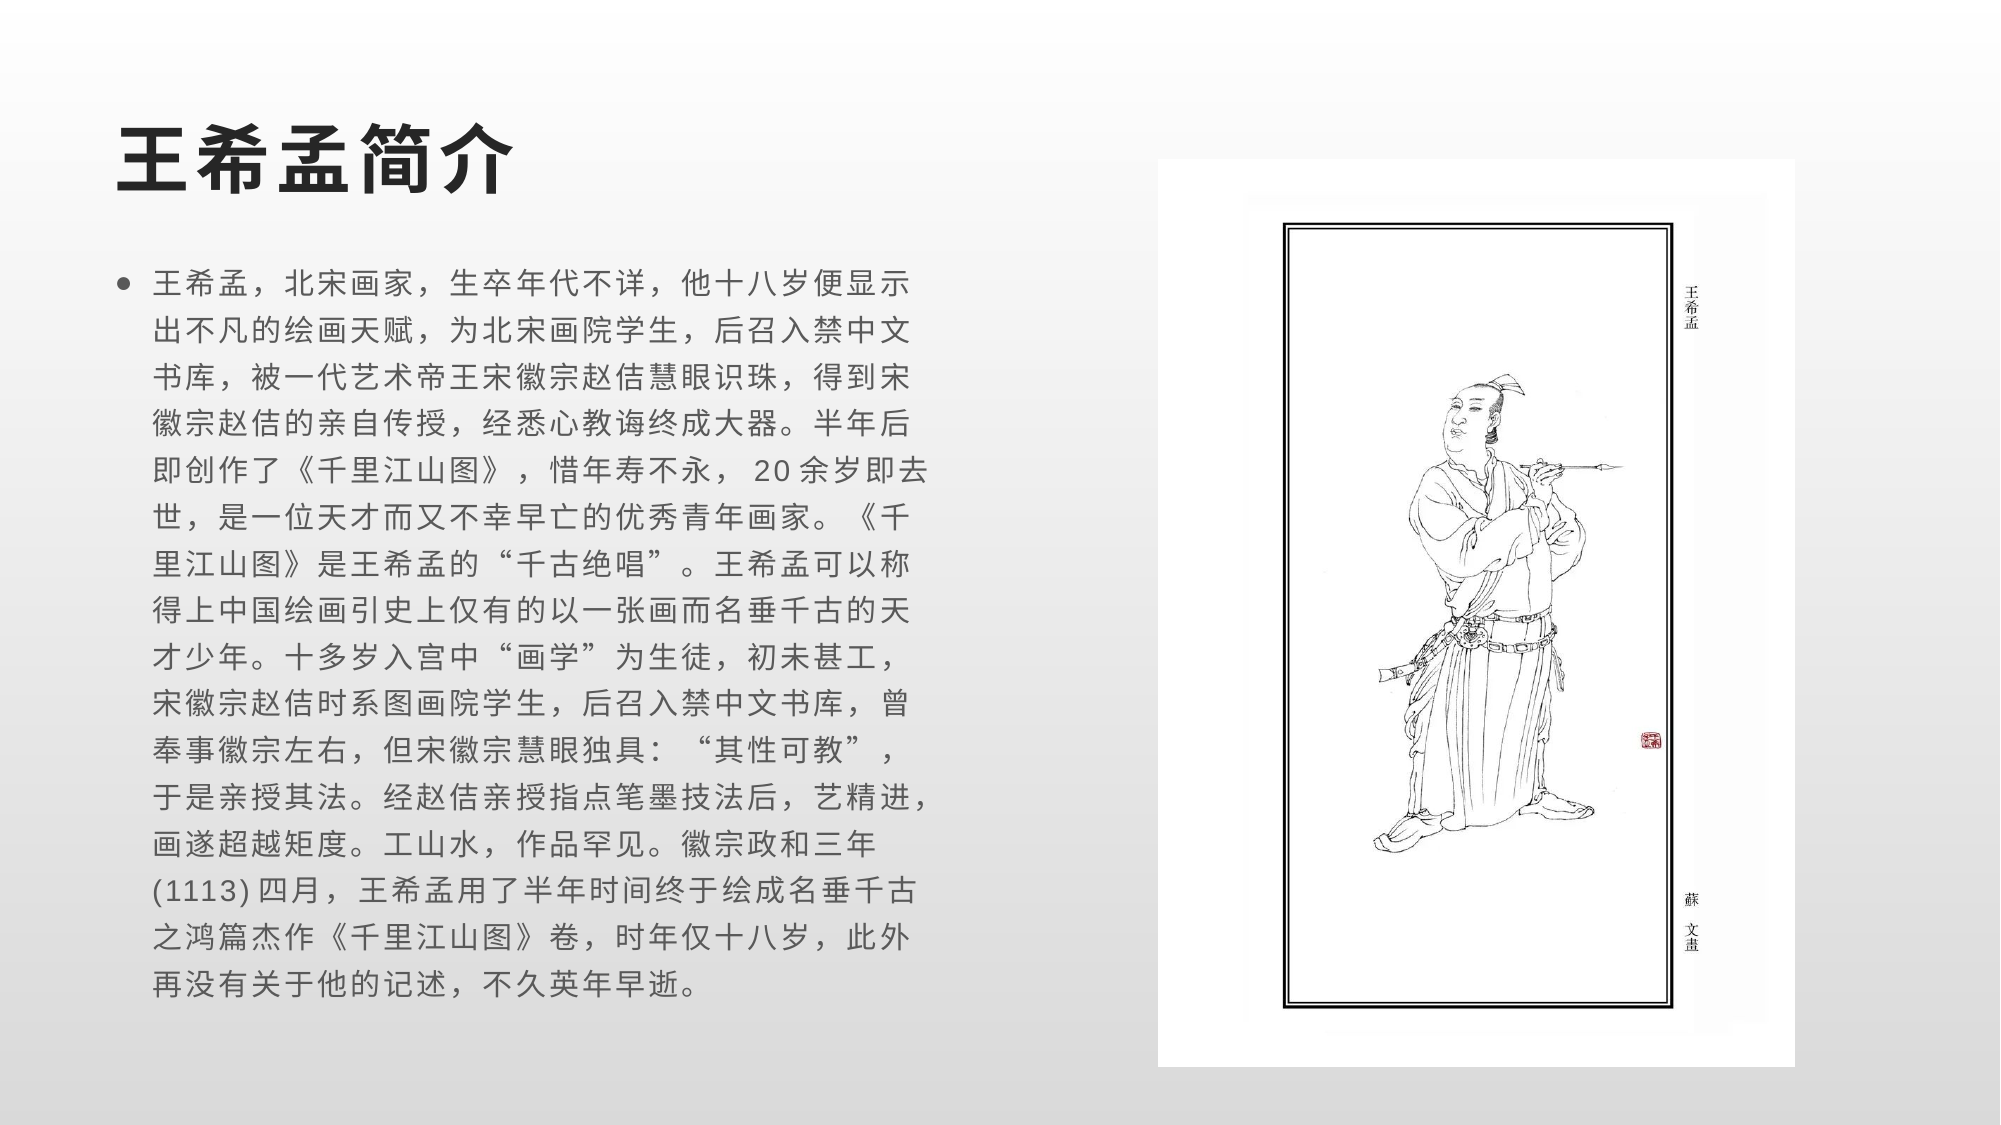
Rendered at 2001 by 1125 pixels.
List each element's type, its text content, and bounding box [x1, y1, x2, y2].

picture [1158, 159, 1795, 1067]
title 王希孟简介 [99, 99, 1900, 216]
list 王希孟，北宋画家，生卒年代不详，他十八岁便显示出不凡的绘画天赋，为北宋画院学生，后召入禁中文书库，被一代艺术帝王宋徽宗赵佶慧眼识珠，得到宋徽宗赵佶的亲自传授，经悉心教诲终成大器。半年后即创作了《千里江山图》，惜年寿不永，20余岁即去世，是一位天才而又不幸早亡的优秀青年画家。《千里江山图》是王希孟的“千古绝唱”。王希孟可以称得上中国绘画引史上仅有的以一张画而名垂千古的天才少年。十多岁入宫中“画学”为生徒，初未甚工，宋徽宗赵佶时系图画院学生，后召入禁中文书库，曾奉事徽宗左右，但宋徽宗慧眼独具：“其性可教”，于是亲授其法。经赵佶亲授指点笔墨技法后，艺精进，画遂超越矩度。工山水，作品罕见。徽宗政和三年(1113)四月，王希孟用了半年时间终于绘成名垂千古之鸿篇杰作《千里江山图》卷，时年仅十八岁，此外再没有关于他的记述，不久英年早逝。 [99, 246, 949, 1026]
